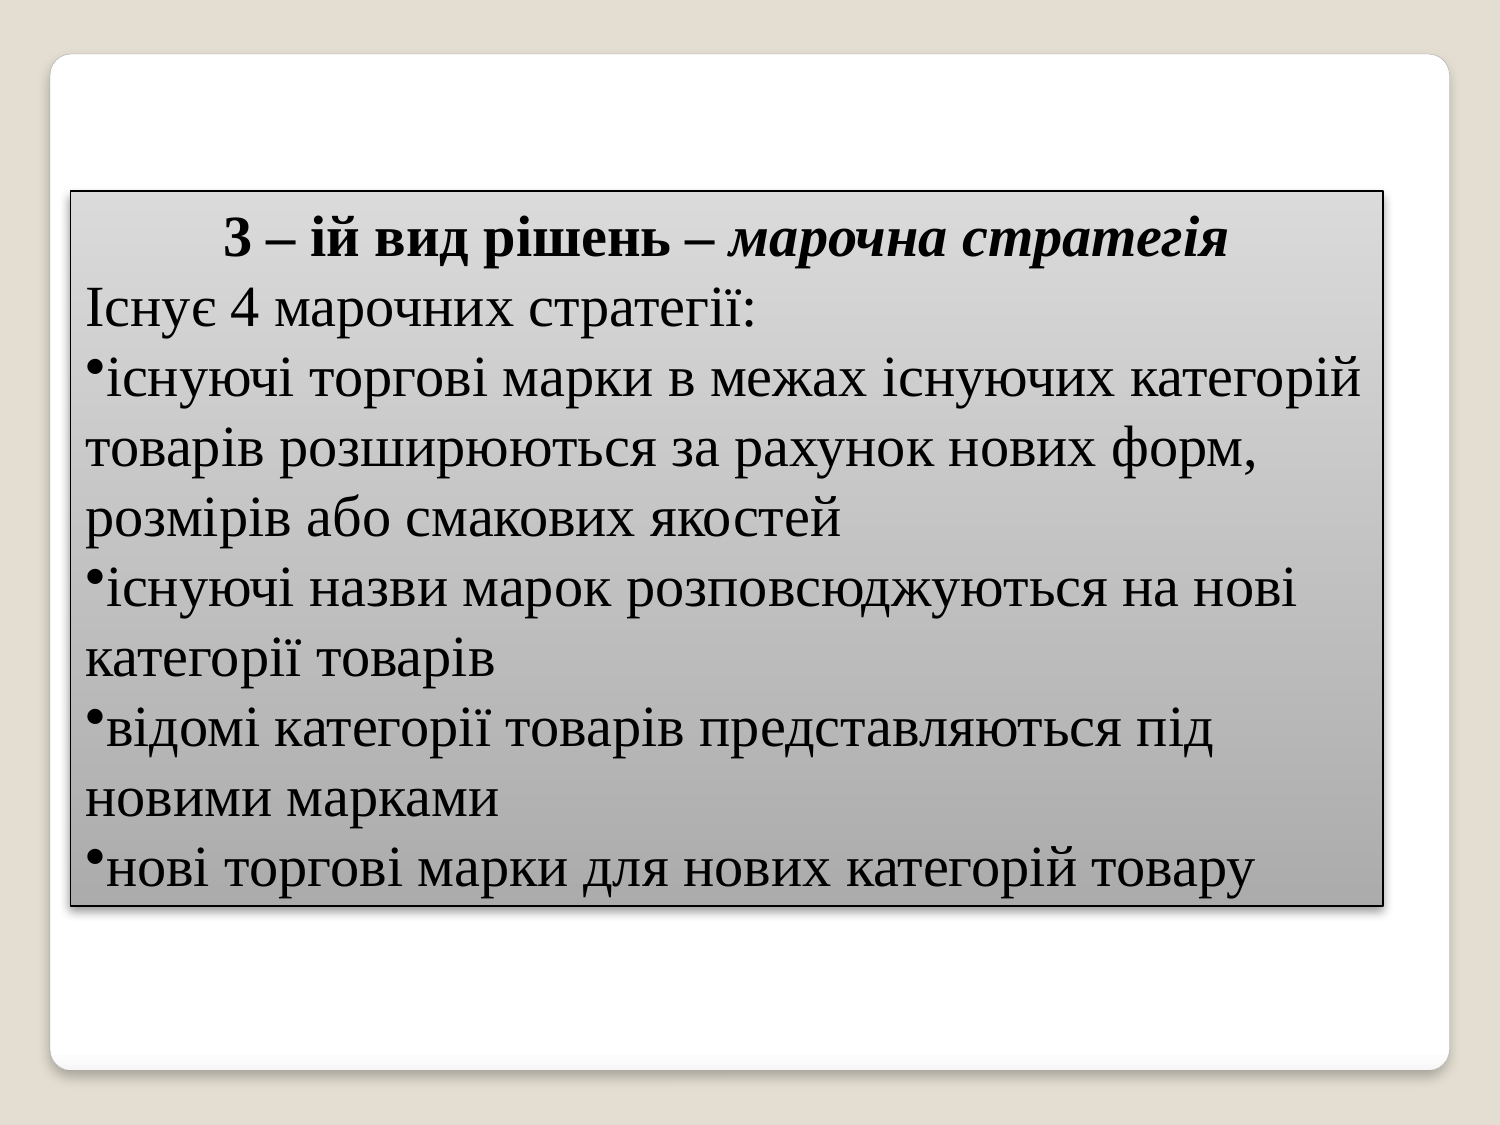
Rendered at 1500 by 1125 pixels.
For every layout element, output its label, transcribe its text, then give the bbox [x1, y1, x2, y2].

text_box 3 – ій вид рішень – марочна стратегія Існує 4 марочних стратегії: існуючі торгові марки в межах існуючих категорій товарів розширюються за рахунок нових форм, розмірів або смакових якостей існуючі назви марок розповсюджуються на нові категорії товарів відомі категорії товарів представляються під новими марками нові торгові марки для нових категорій товару [70, 190, 1384, 907]
